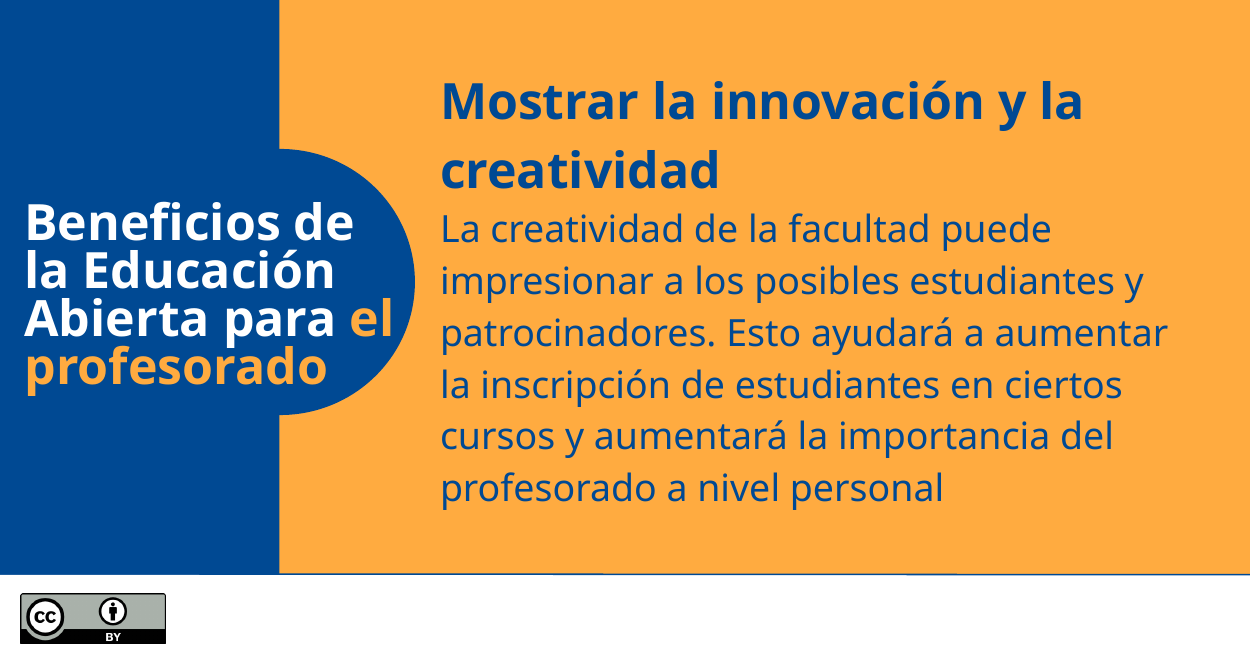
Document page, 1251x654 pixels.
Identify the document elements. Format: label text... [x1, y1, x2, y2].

text_box [187, 148, 374, 186]
text_box Beneficios de la Educación Abierta para el profesorado [9, 186, 420, 409]
text_box [0, 582, 1250, 654]
picture [20, 592, 166, 645]
text_box [240, 409, 321, 416]
text_box [0, 0, 280, 573]
text_box Mostrar la innovación y la creatividad La creatividad de la facultad puede impresionar a los posibles estudiantes y patrocinadores. Esto ayudará a aumentar la inscripción de estudiantes en ciertos cursos y aumentará la importancia del profesorado a nivel personal [425, 45, 1212, 524]
